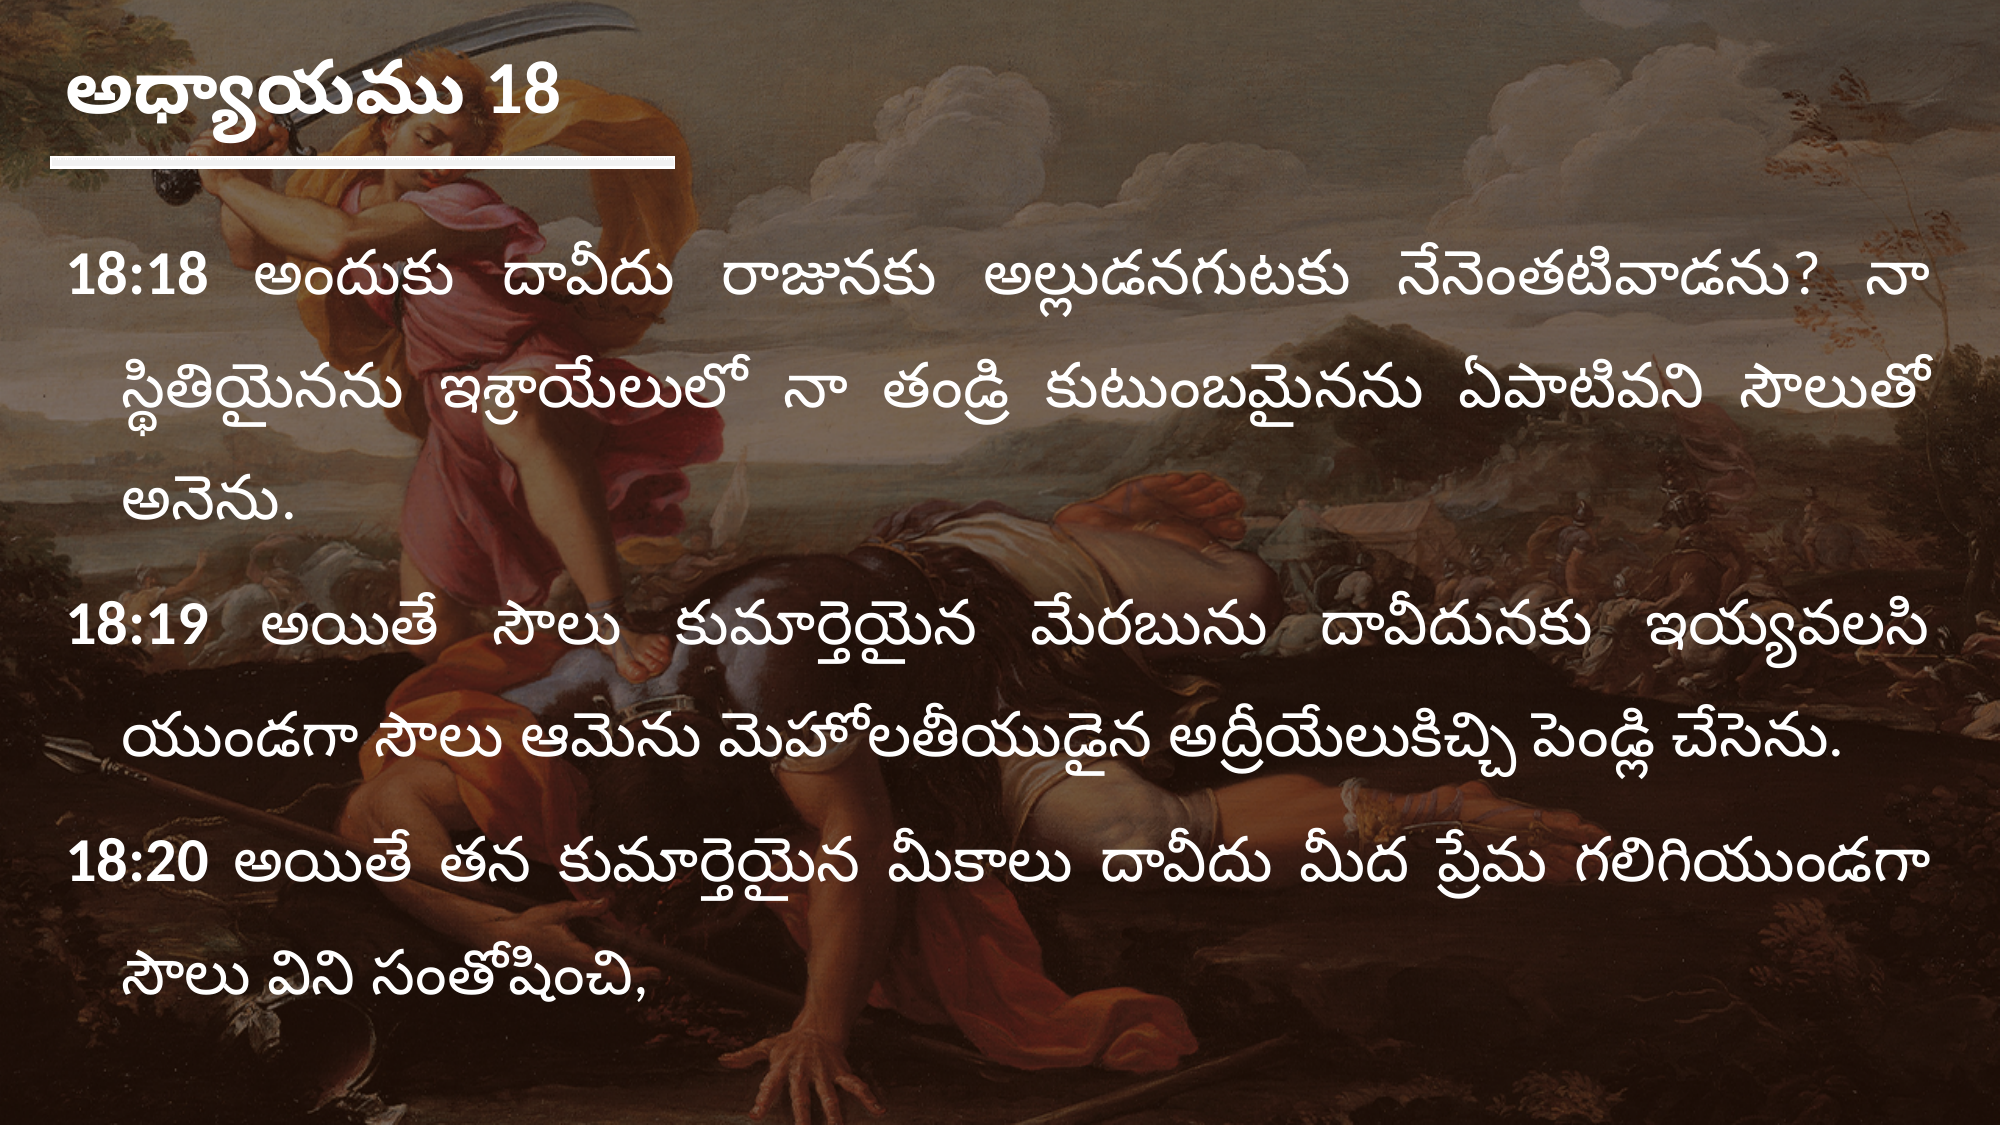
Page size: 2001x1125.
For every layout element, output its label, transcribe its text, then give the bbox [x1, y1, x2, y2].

list 18:18 అందుకు దావీదు రాజునకు అల్లుడనగుటకు నేనెంతటివాడను? నా స్థితియైనను ఇశ్రాయేలులో నా తండ్రి కుటుంబమైనను ఏపాటివని సౌలుతో అనెను. 18:19 అయితే సౌలు కుమార్తెయైన మేరబును దావీదునకు ఇయ్యవలసి యుండగా సౌలు ఆమెను మెహోలతీయుడైన అద్రీయేలుకిచ్చి పెండ్లి చేసెను. 18:20 అయితే తన కుమార్తెయైన మీకాలు దావీదు మీద ప్రేమ గలిగియుండగా సౌలు విని సంతోషించి, [50, 187, 1946, 1063]
picture [0, 0, 2000, 1125]
title అధ్యాయము 18 [50, 0, 1925, 167]
